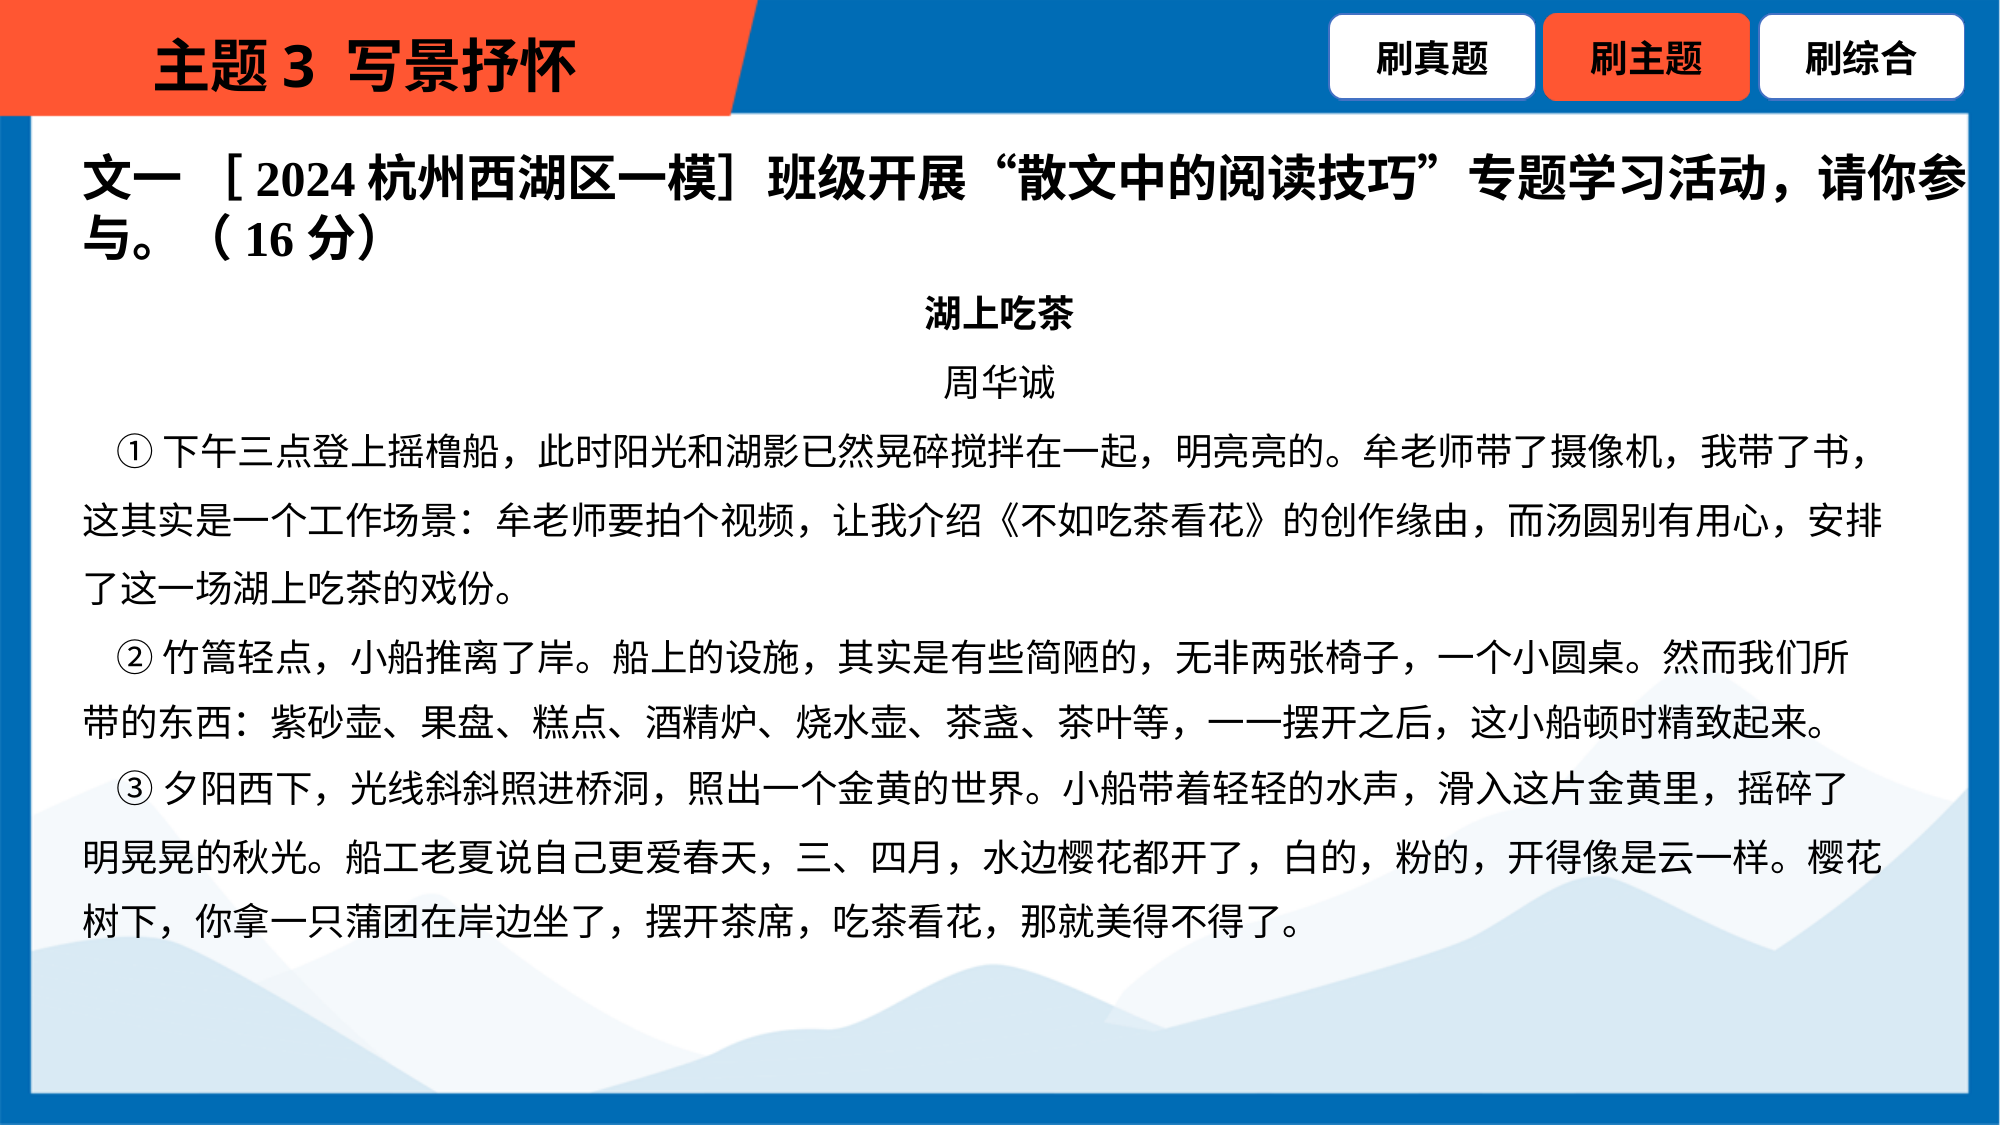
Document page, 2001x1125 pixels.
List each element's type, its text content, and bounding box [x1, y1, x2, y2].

text_box ③夕阳西下，光线斜斜照进桥洞，照出一个金黄的世界。小船带着轻轻的水声，滑入这片金黄里，摇碎了 明晃晃的秋光。船工老夏说自己更爱春天，三、四月，水边樱花都开了，白的，粉的，开得像是云一样。樱花 树下，你拿一只蒲团在岸边坐了，摆开茶席，吃茶看花，那就美得不得了。 [82, 740, 1917, 937]
picture [0, 0, 2000, 1125]
text_box 文一 ［2024杭州西湖区一模］班级开展“散文中的阅读技巧”专题学习活动，请你参 与。（16分） [82, 146, 1917, 266]
text_box 湖上吃茶 周华诚 ①下午三点登上摇橹船，此时阳光和湖影已然晃碎搅拌在一起，明亮亮的。牟老师带了摄像机，我带了书， 这其实是一个工作场景：牟老师要拍个视频，让我介绍《不如吃茶看花》的创作缘由，而汤圆别有用心，安排 了这一场湖上吃茶的戏份。 ②竹篙轻点，小船推离了岸。船上的设施，其实是有些简陋的，无非两张椅子，一个小圆桌。然而我们所 带的东西：紫砂壶、果盘、糕点、酒精炉、烧水壶、茶盏、茶叶等，一一摆开之后，这小船顿时精致起来。 [82, 266, 1917, 737]
